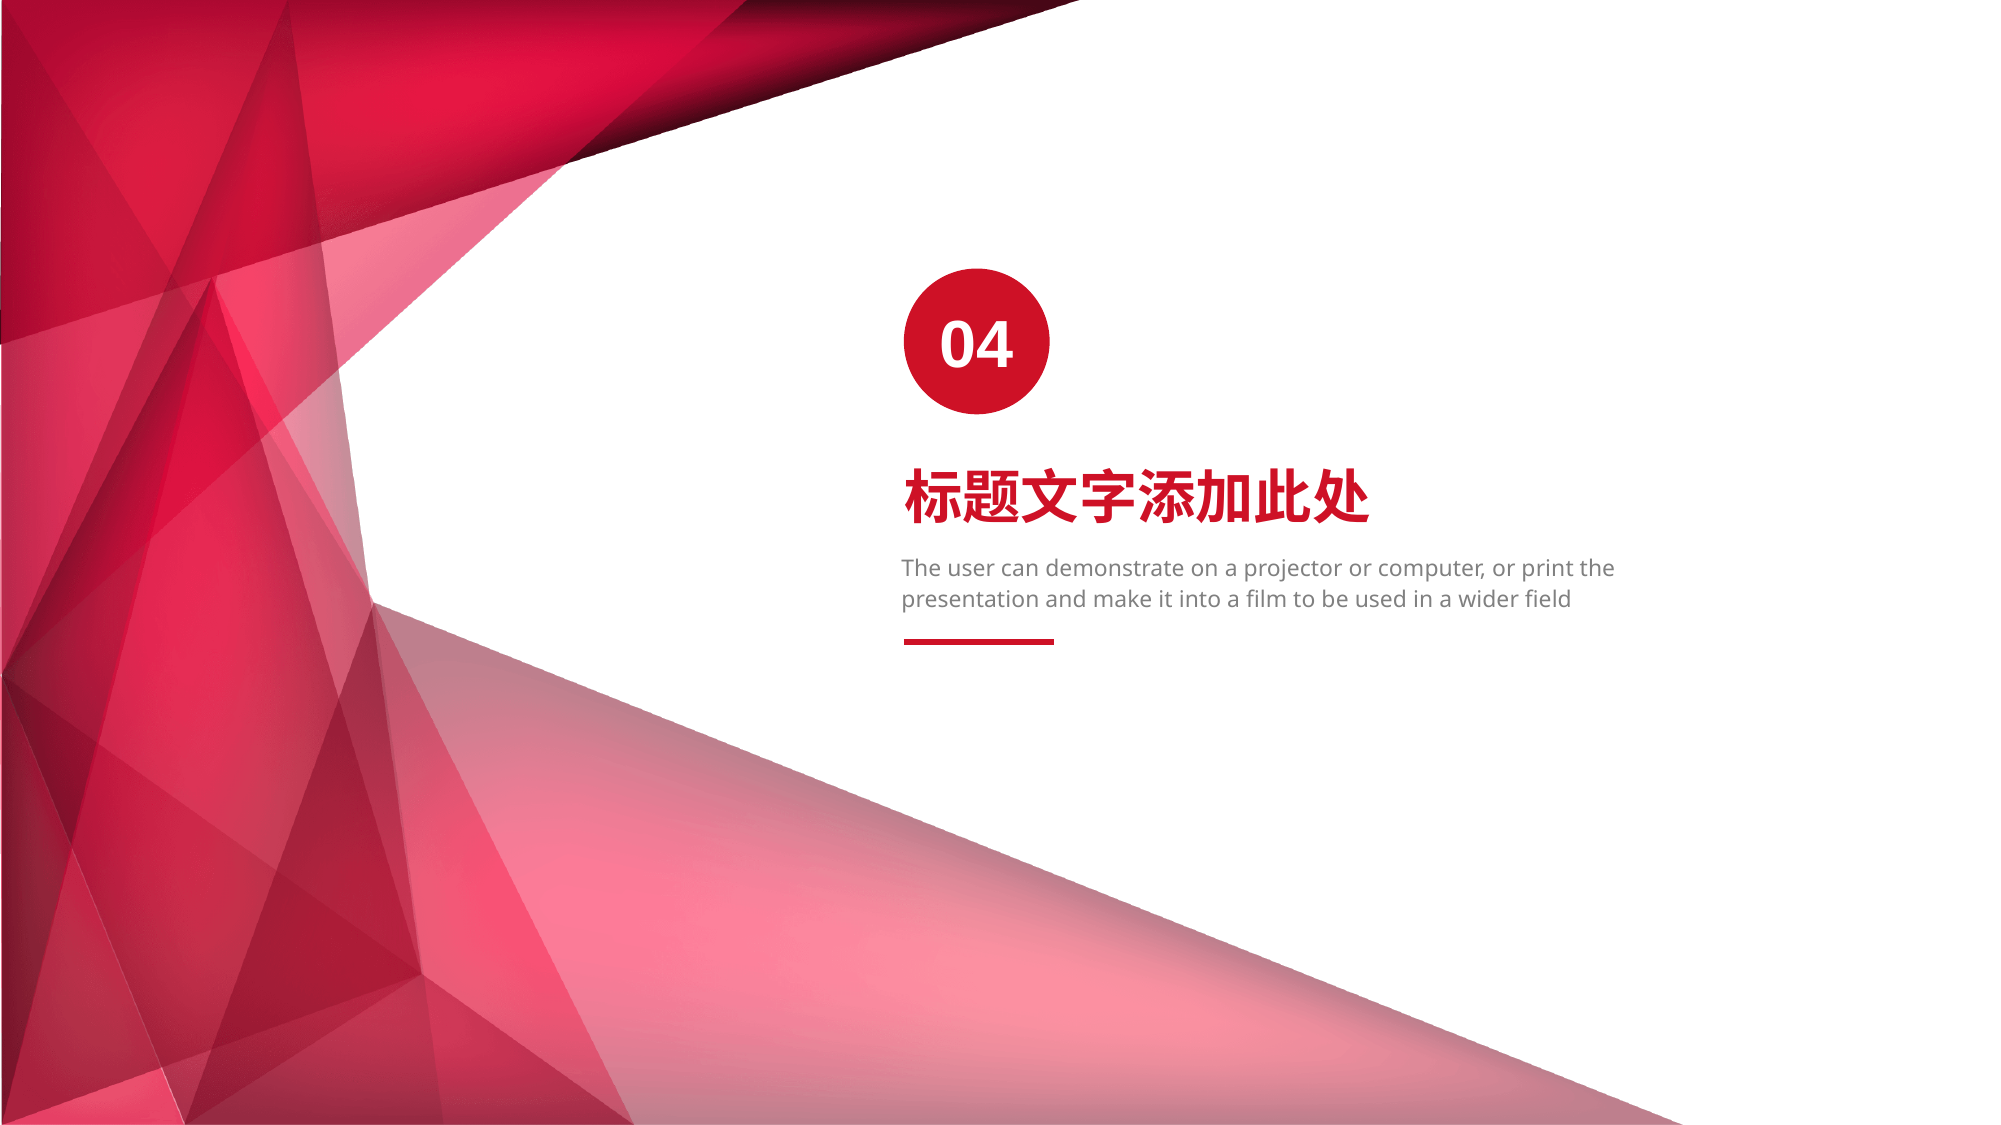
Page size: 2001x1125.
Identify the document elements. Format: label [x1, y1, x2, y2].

text_box [886, 452, 1717, 642]
picture [0, 0, 1683, 1125]
text_box [903, 268, 1050, 415]
